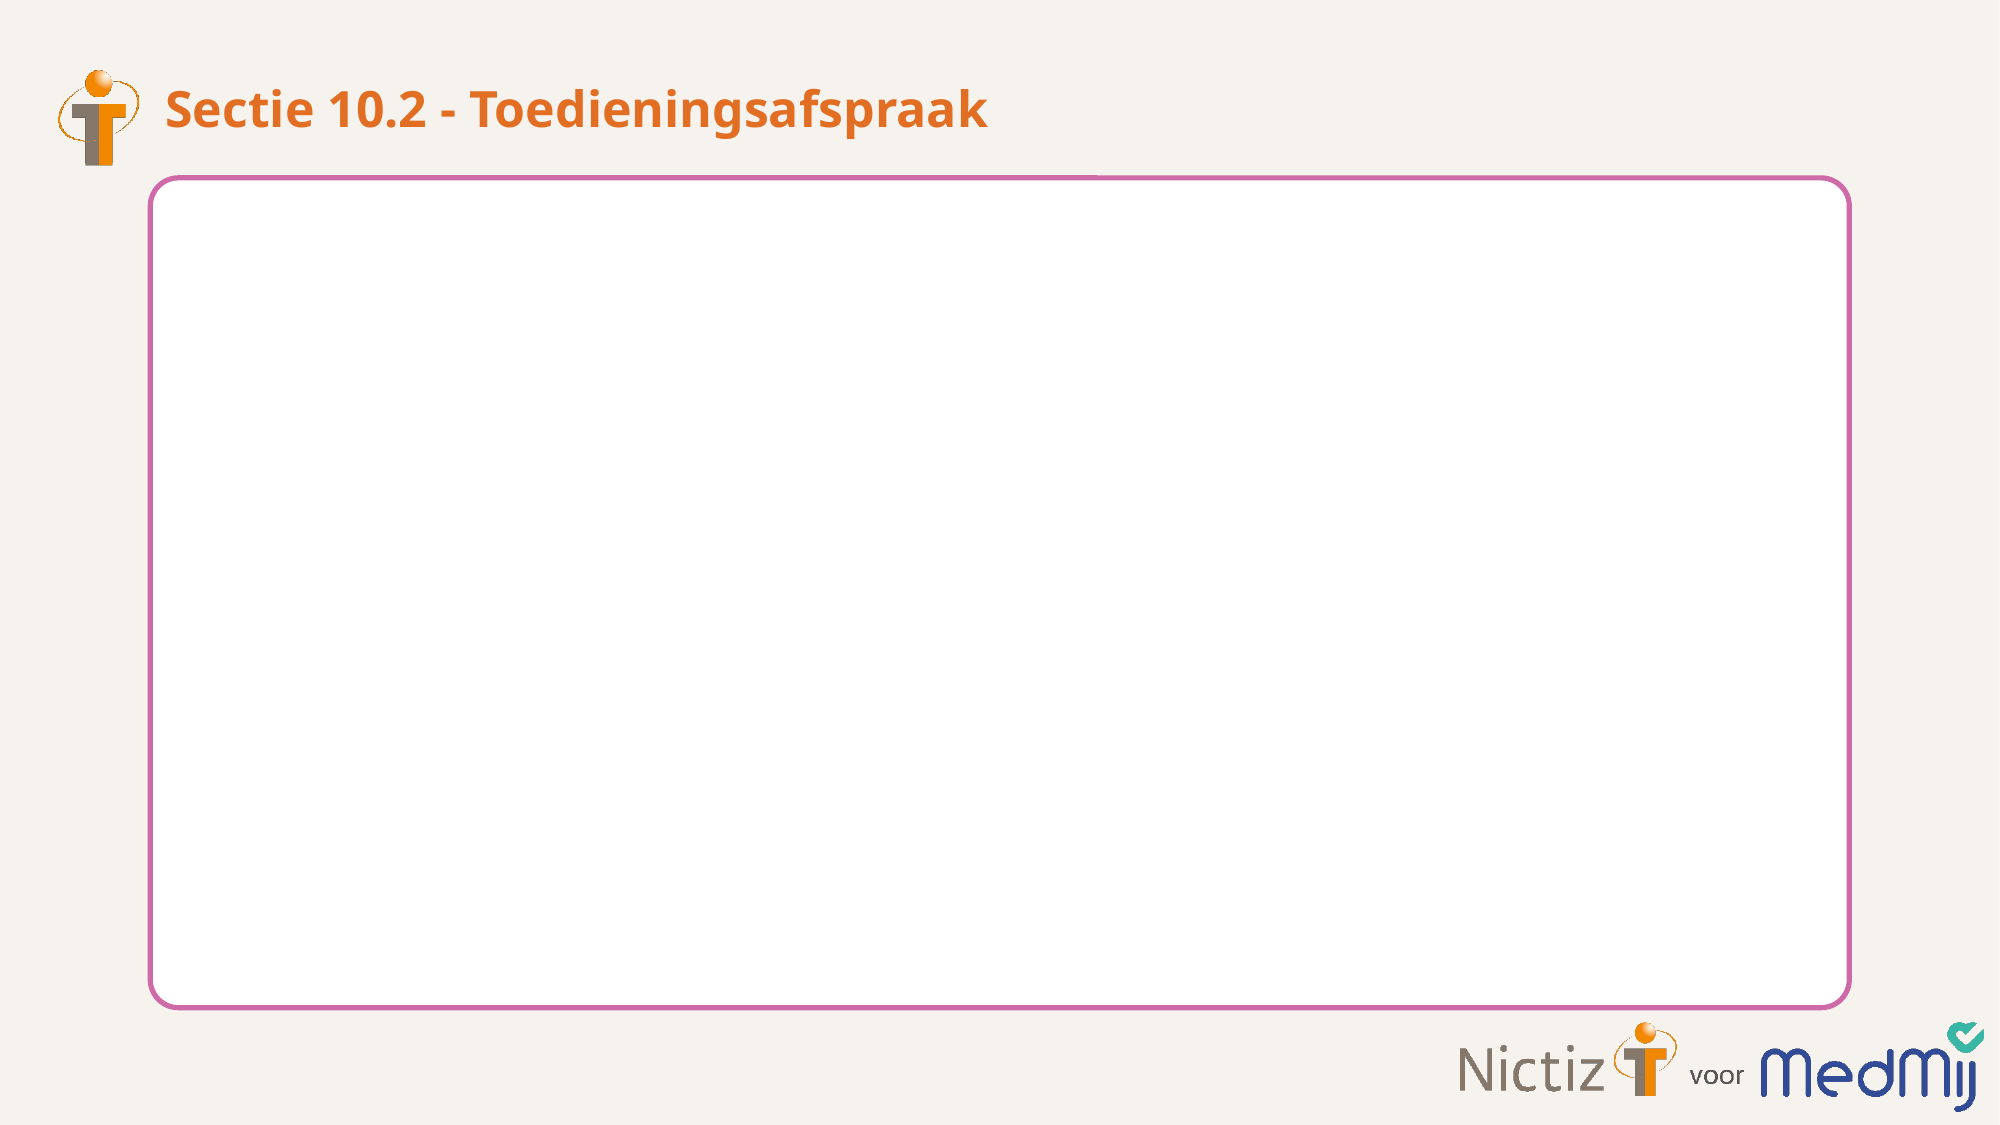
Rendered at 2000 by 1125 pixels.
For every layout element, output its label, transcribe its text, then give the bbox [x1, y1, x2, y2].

picture [50, 66, 151, 187]
picture [1457, 1019, 1988, 1113]
title Sectie 10.2 - Toedieningsafspraak [150, 76, 1850, 165]
